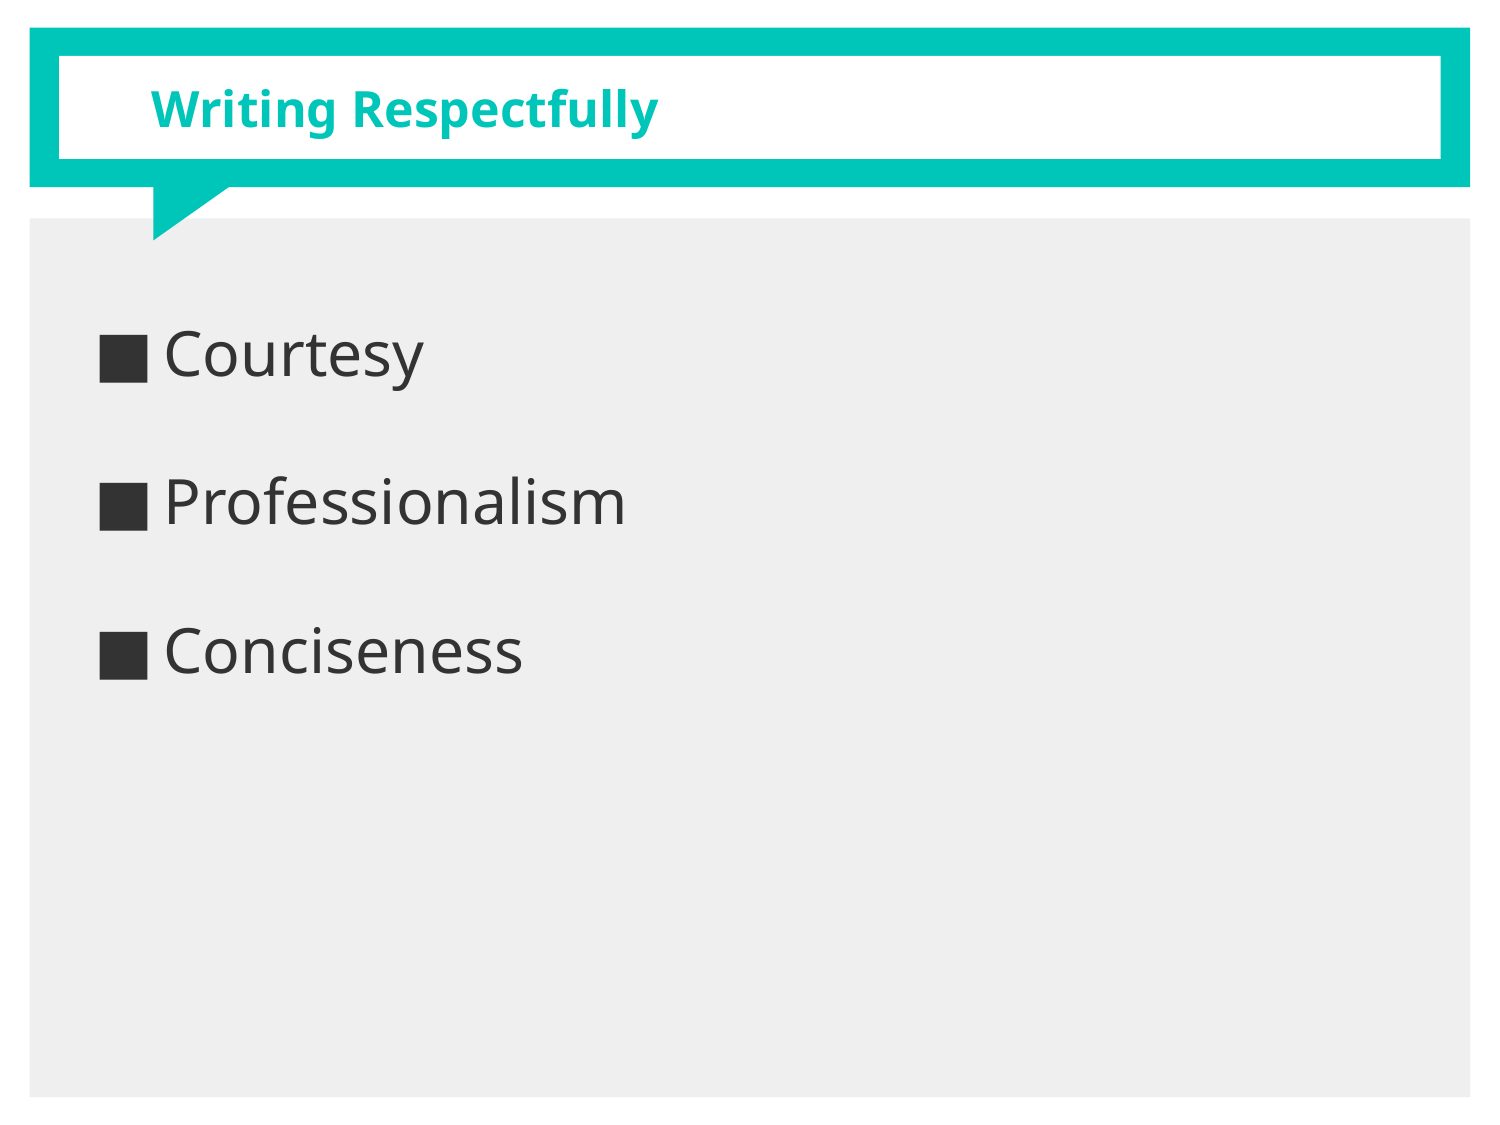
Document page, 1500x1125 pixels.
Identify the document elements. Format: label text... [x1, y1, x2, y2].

list Courtesy Professionalism Conciseness [73, 287, 1472, 938]
title Writing Respectfully [136, 27, 1441, 188]
